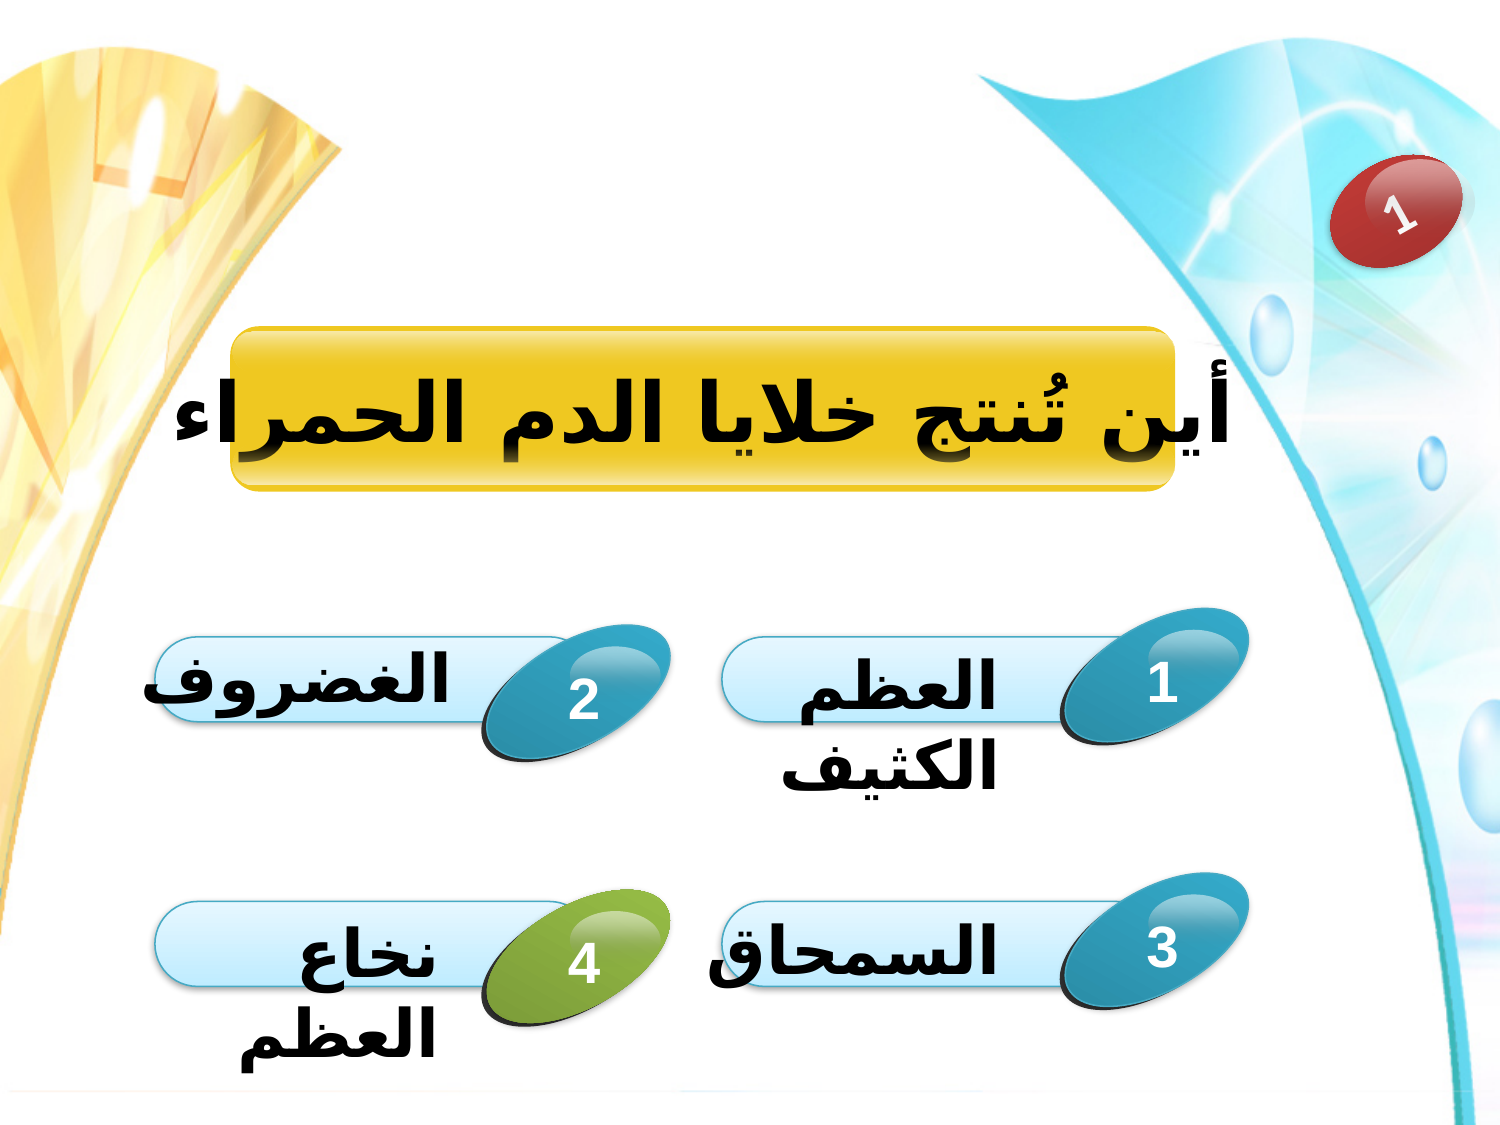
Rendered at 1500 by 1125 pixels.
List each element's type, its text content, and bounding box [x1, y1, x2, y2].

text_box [667, 888, 1259, 997]
picture [0, 0, 1500, 1125]
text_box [76, 901, 680, 1012]
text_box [229, 325, 1176, 492]
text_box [119, 628, 680, 747]
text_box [667, 623, 1259, 732]
text_box 1 [1330, 178, 1418, 268]
